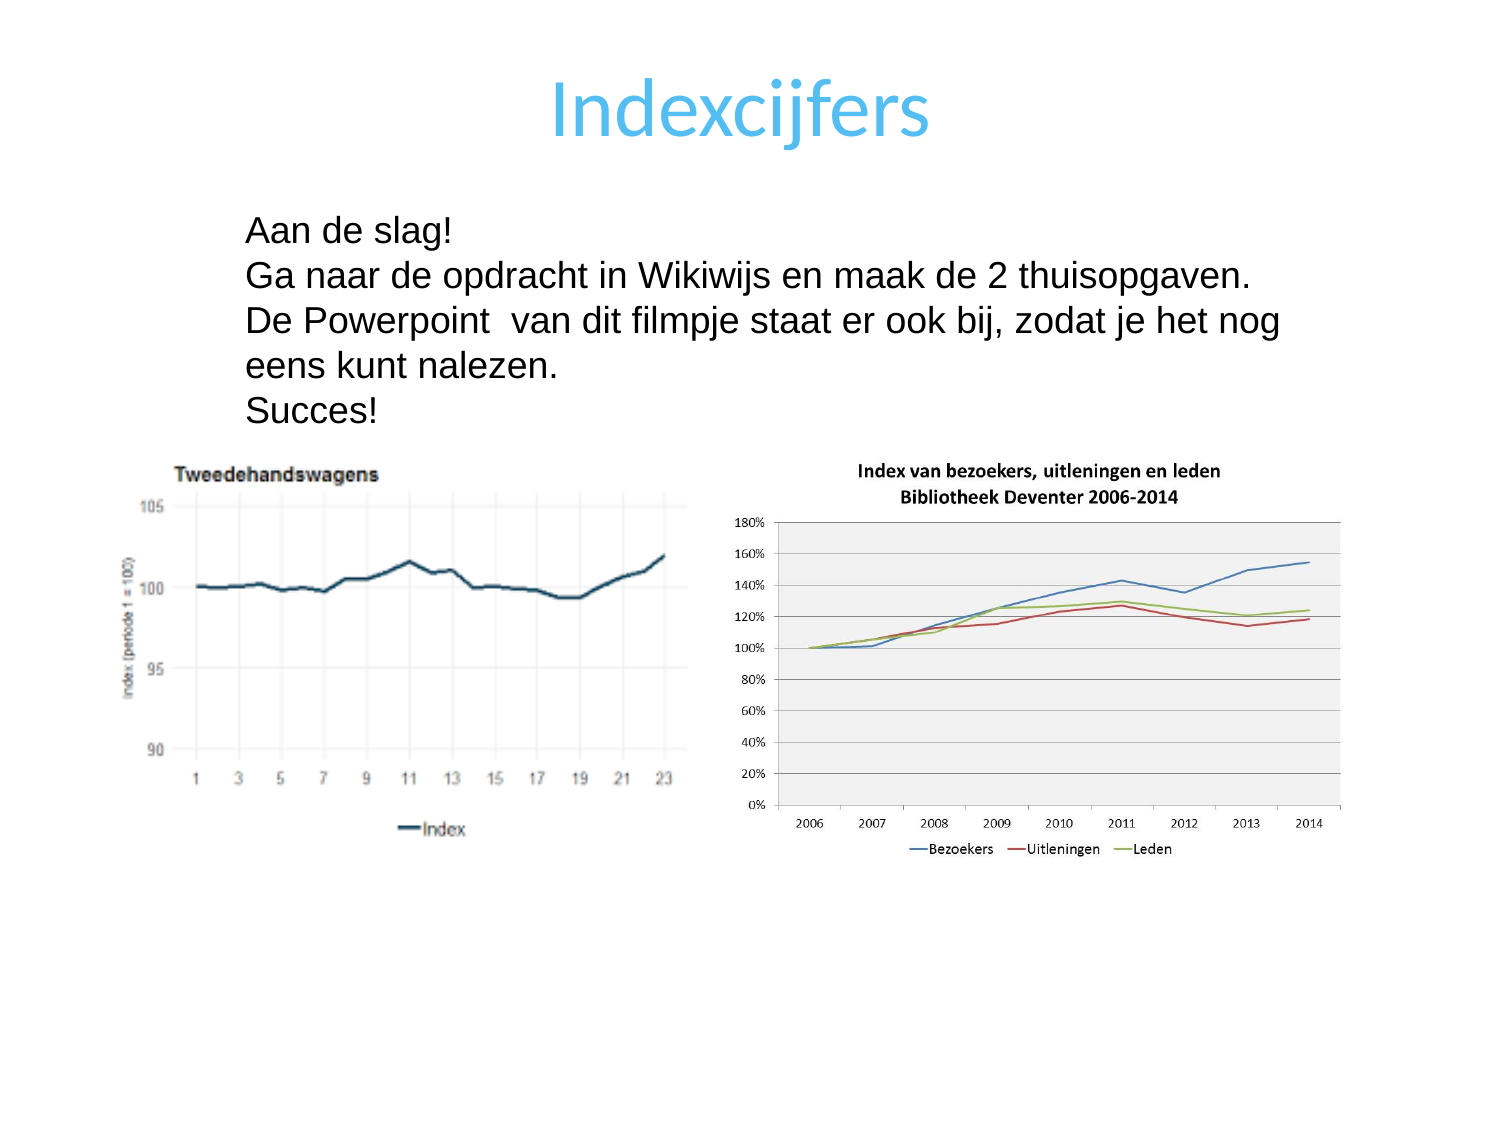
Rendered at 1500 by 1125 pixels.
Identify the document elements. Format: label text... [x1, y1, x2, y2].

title Indexcijfers [75, 45, 1425, 161]
picture [111, 455, 698, 861]
text_box Aan de slag! Ga naar de opdracht in Wikiwijs en maak de 2 thuisopgaven. De Powerpoint van dit filmpje staat er ook bij, zodat je het nog eens kunt nalezen. Succes! [230, 198, 1317, 439]
picture [726, 423, 1353, 894]
